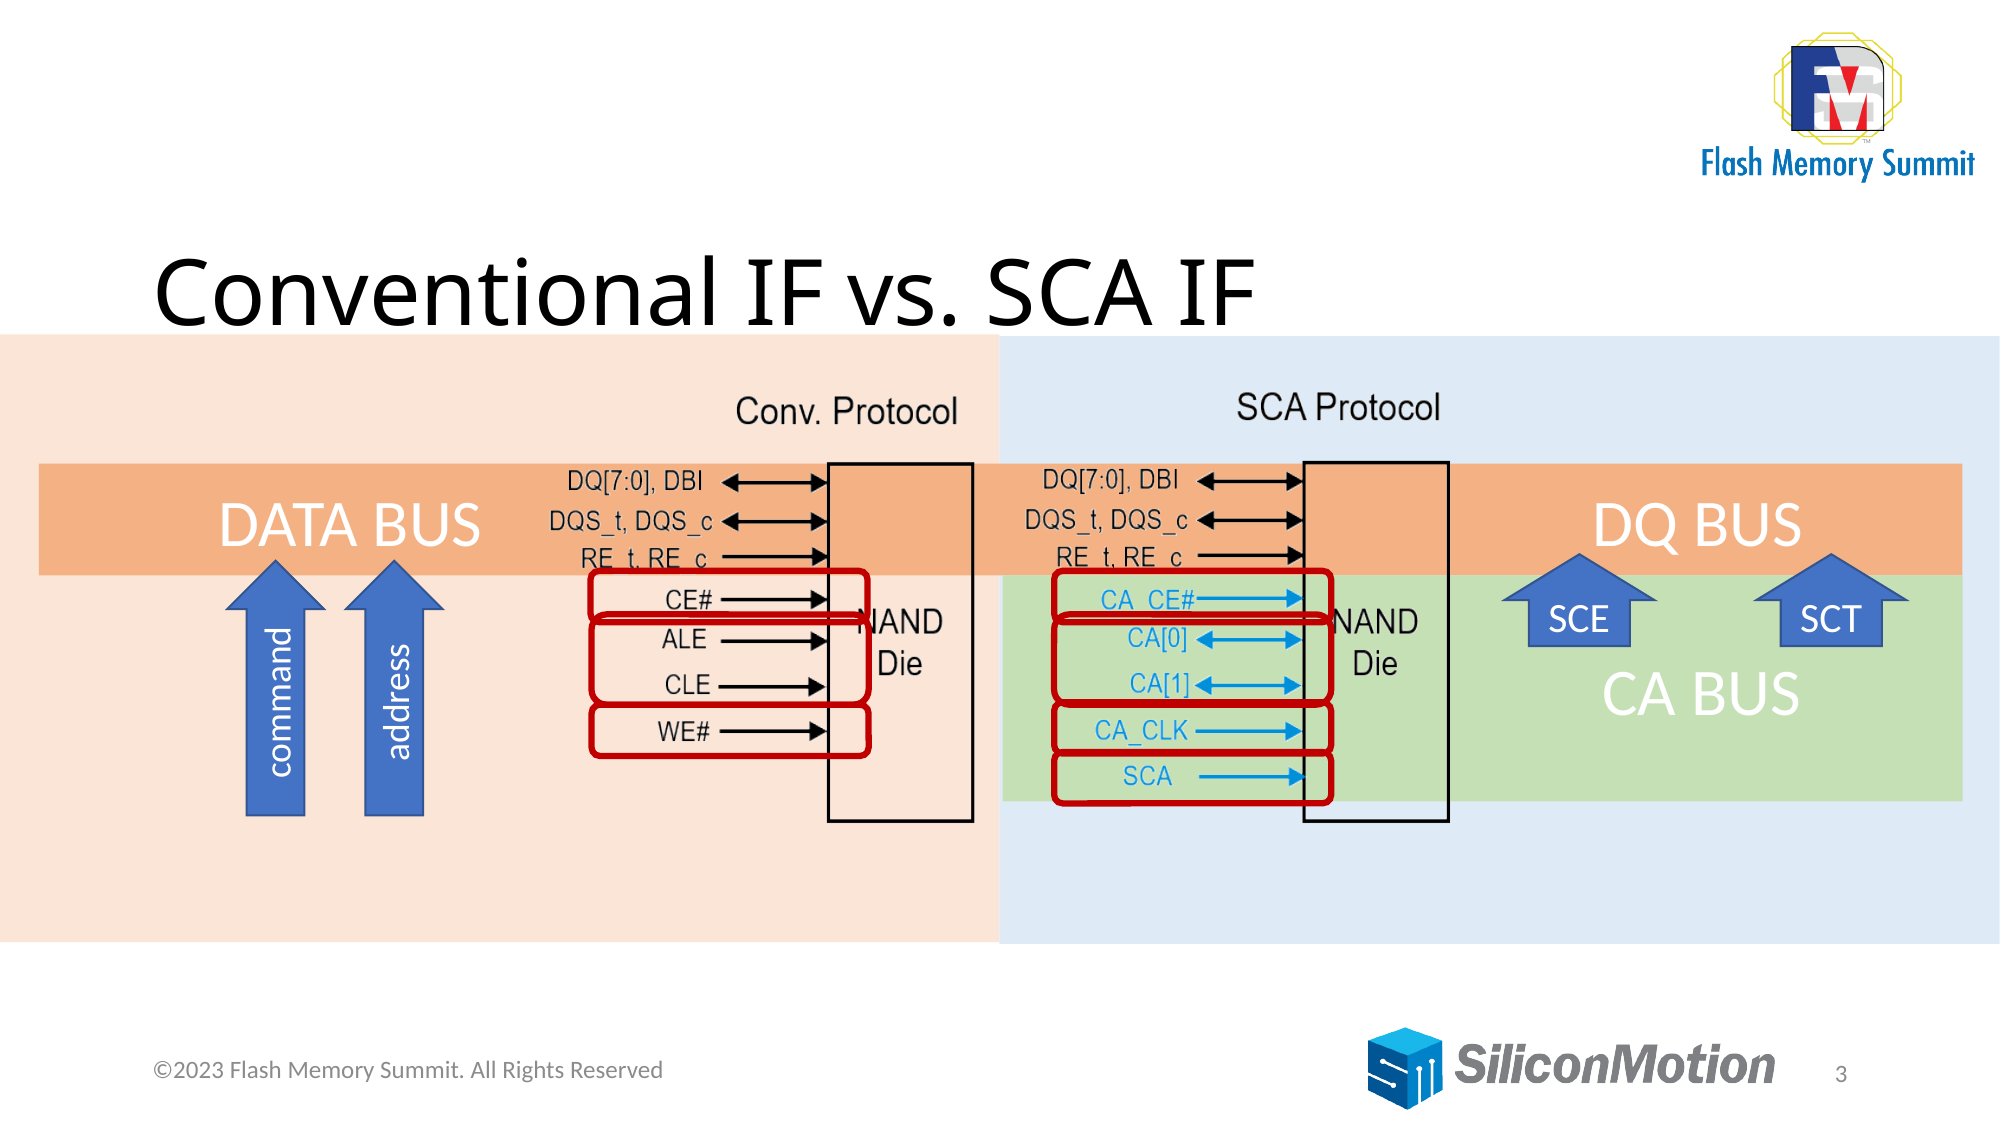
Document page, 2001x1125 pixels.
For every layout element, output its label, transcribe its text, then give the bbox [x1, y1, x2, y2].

text_box DATA BUS DQ BUS [1468, 463, 1963, 574]
text_box SCT [1752, 553, 1910, 648]
slide_number 3 [1412, 1042, 1863, 1103]
picture [1702, 32, 1975, 183]
title Conventional IF vs. SCA IF [137, 187, 1863, 405]
picture [1368, 1027, 1775, 1110]
text_box CA BUS [1468, 574, 1964, 803]
text_box DATA BUS DQ BUS [38, 463, 531, 576]
text_box SCE [1500, 553, 1659, 648]
text_box address [343, 559, 446, 817]
picture [531, 391, 1468, 830]
slide_number ©2023 Flash Memory Summit. All Rights Reserved [137, 1034, 731, 1103]
text_box [0, 333, 998, 943]
picture [1410, 1103, 1775, 1110]
text_box [998, 335, 2000, 945]
text_box command [224, 559, 327, 817]
